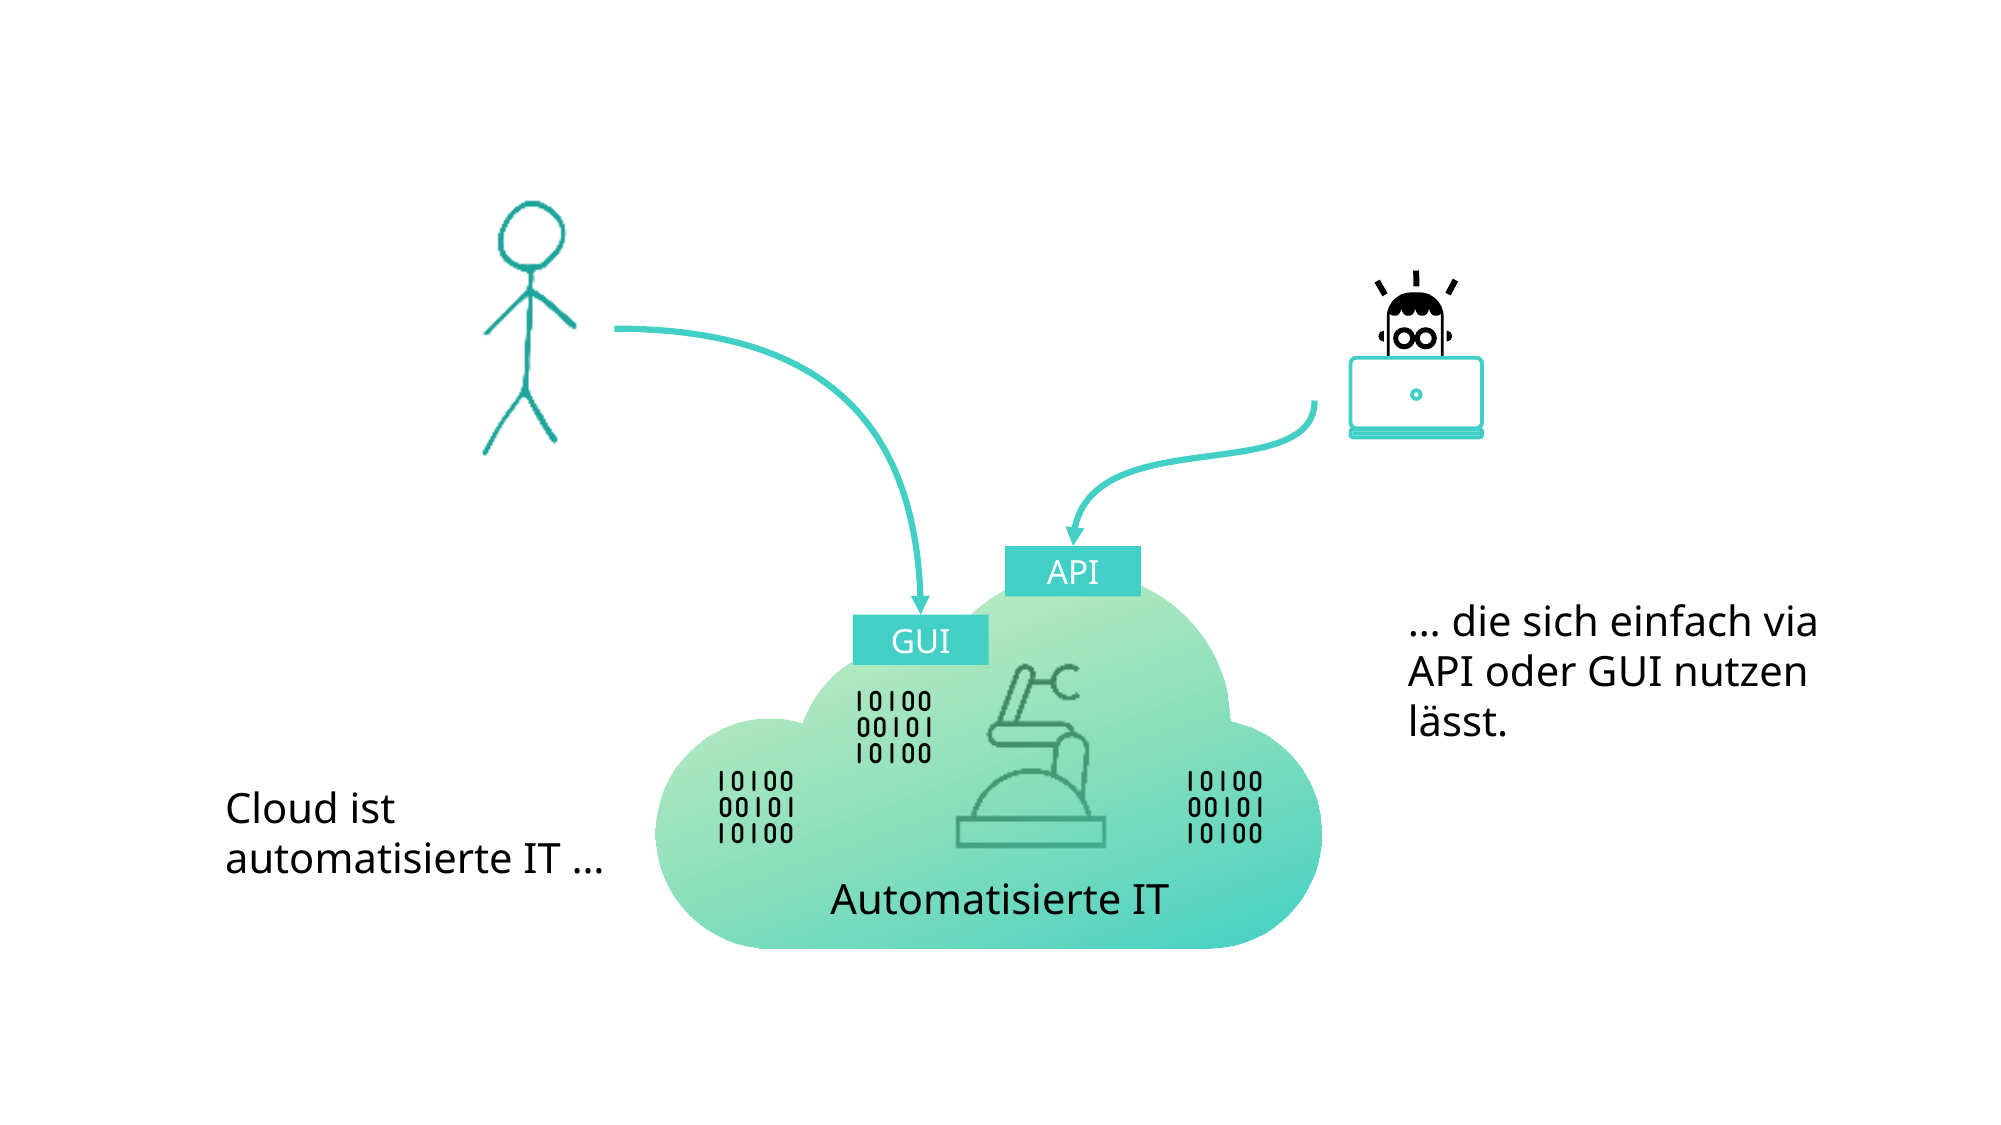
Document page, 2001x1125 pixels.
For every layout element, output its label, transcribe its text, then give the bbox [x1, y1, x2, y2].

text_box [1393, 327, 1437, 350]
text_box [1399, 333, 1409, 344]
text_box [1073, 400, 1315, 546]
text_box … die sich einfach via API oder GUI nutzen lässt. [1393, 587, 1849, 753]
text_box [1374, 279, 1388, 297]
text_box [1410, 388, 1423, 401]
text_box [655, 571, 1322, 949]
text_box [1420, 333, 1431, 344]
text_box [614, 328, 921, 615]
text_box [1378, 330, 1384, 342]
text_box [1348, 355, 1485, 440]
text_box Cloud ist automatisierte IT … [210, 774, 628, 890]
text_box [1386, 292, 1444, 355]
text_box API [1004, 545, 1142, 571]
text_box [1446, 330, 1453, 342]
text_box [1413, 270, 1420, 287]
text_box [1390, 311, 1440, 355]
text_box [1445, 278, 1459, 296]
picture [445, 176, 615, 481]
